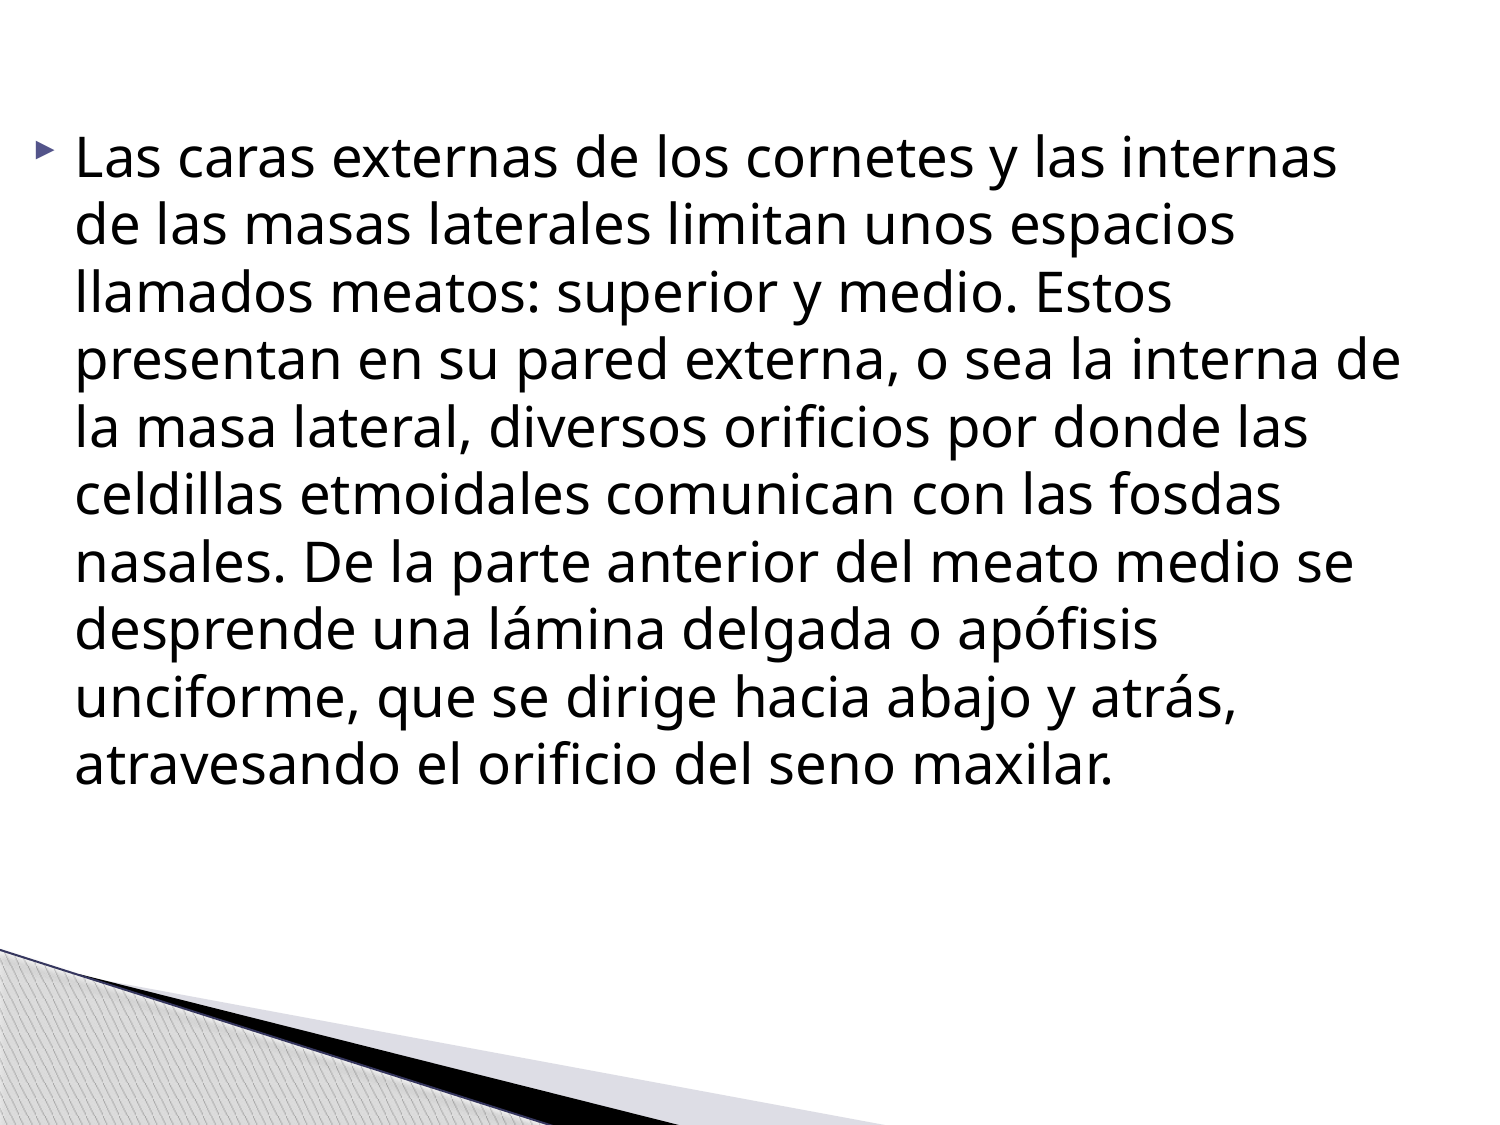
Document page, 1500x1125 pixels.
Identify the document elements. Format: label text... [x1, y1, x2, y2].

list Las caras externas de los cornetes y las internas de las masas laterales limitan unos espacios llamados meatos: superior y medio. Estos presentan en su pared externa, o sea la interna de la masa lateral, diversos orificios por donde las celdillas etmoidales comunican con las fosdas nasales. De la parte anterior del meato medio se desprende una lámina delgada o apófisis unciforme, que se dirige hacia abajo y atrás, atravesando el orificio del seno maxilar. [0, 113, 1425, 986]
